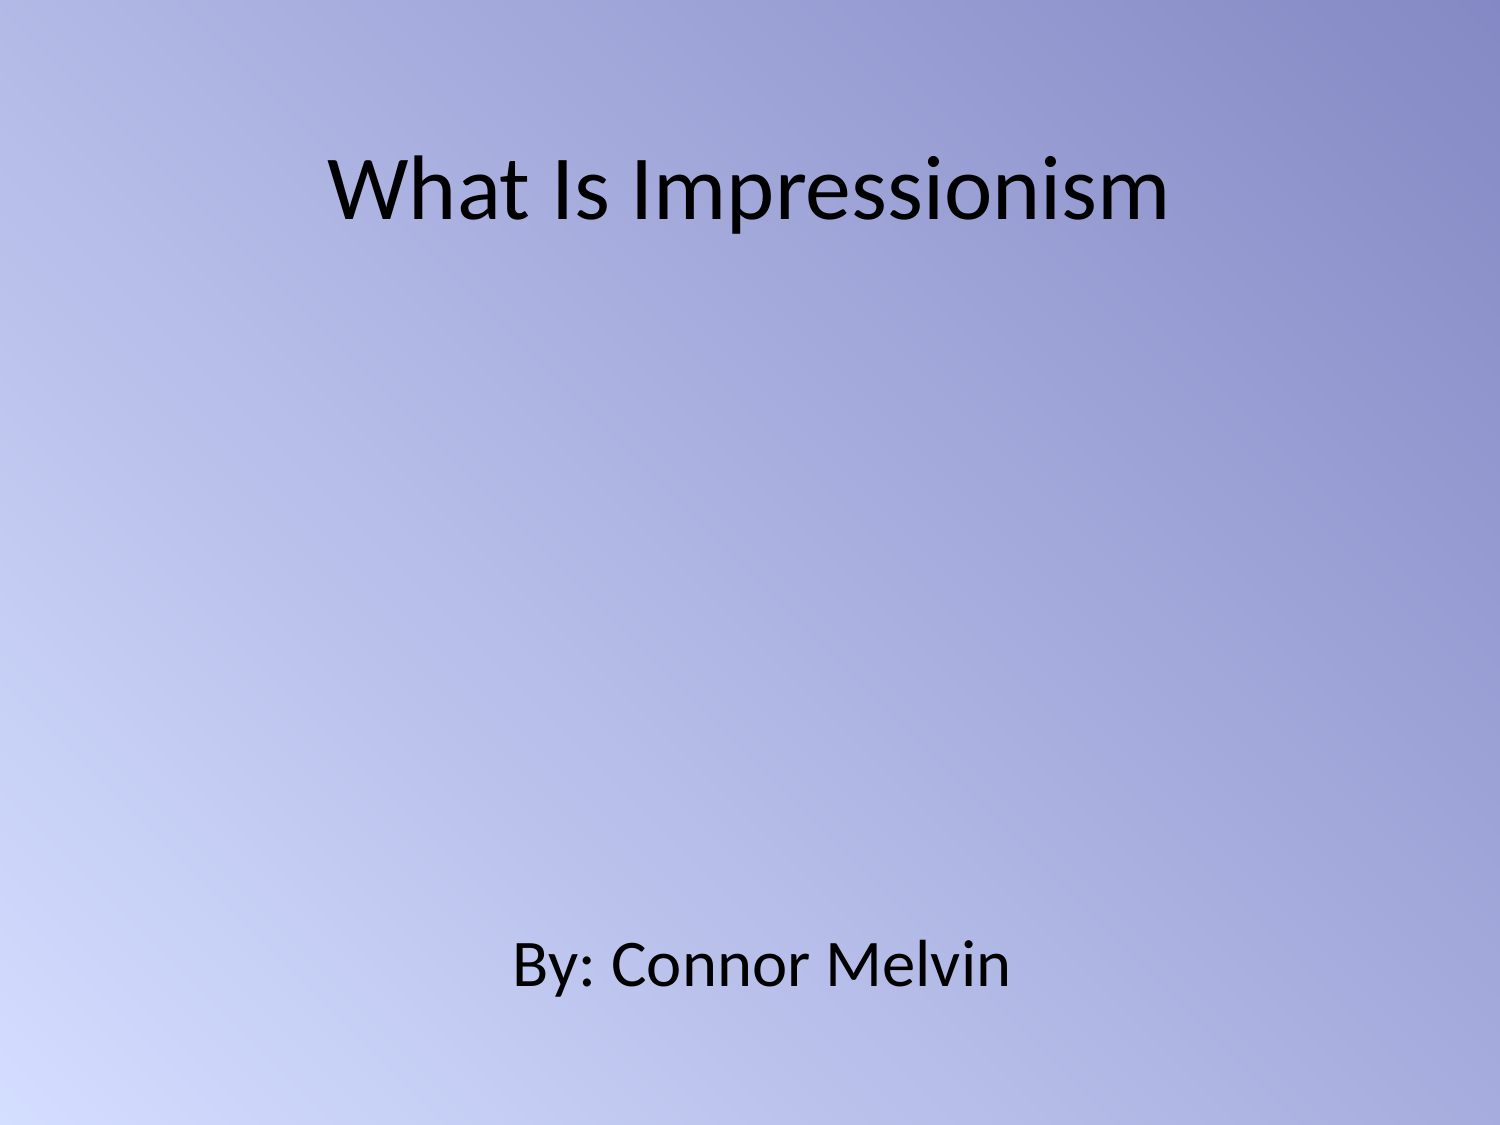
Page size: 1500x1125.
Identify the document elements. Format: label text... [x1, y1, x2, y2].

title What Is Impressionism [112, 62, 1388, 304]
subtitle By: Connor Melvin [425, 912, 1100, 1025]
